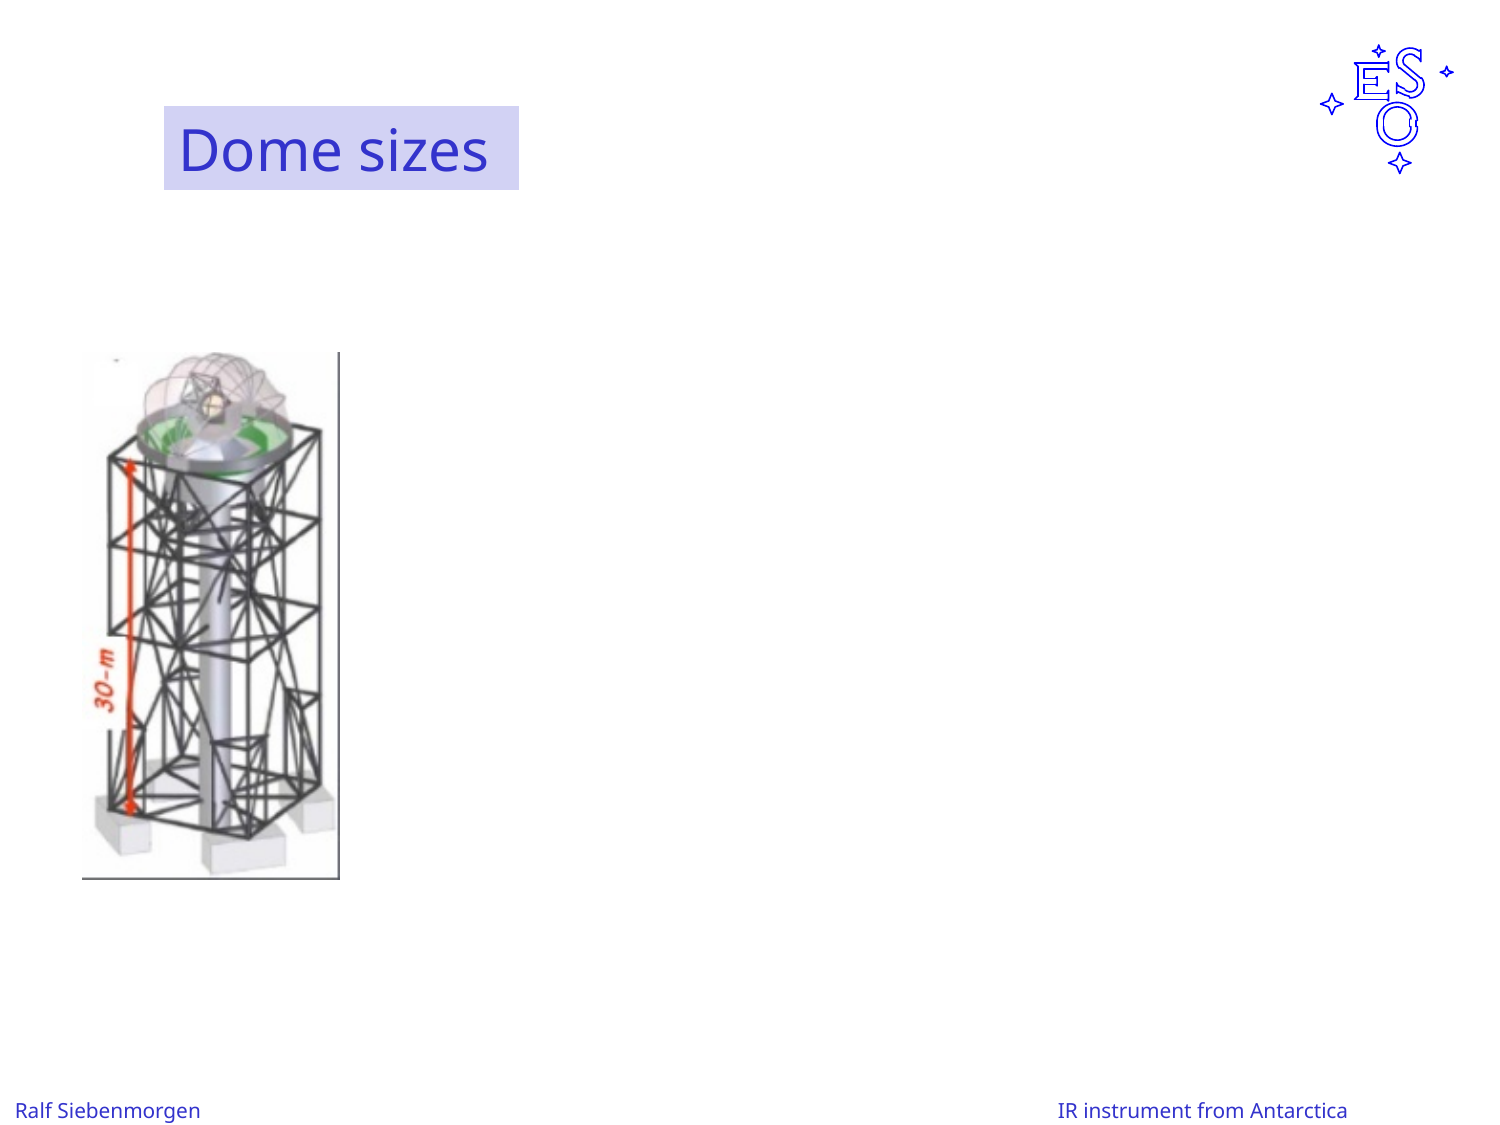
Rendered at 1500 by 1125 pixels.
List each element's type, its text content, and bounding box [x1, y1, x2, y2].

picture [81, 351, 341, 880]
text_box Dome sizes [163, 105, 520, 191]
